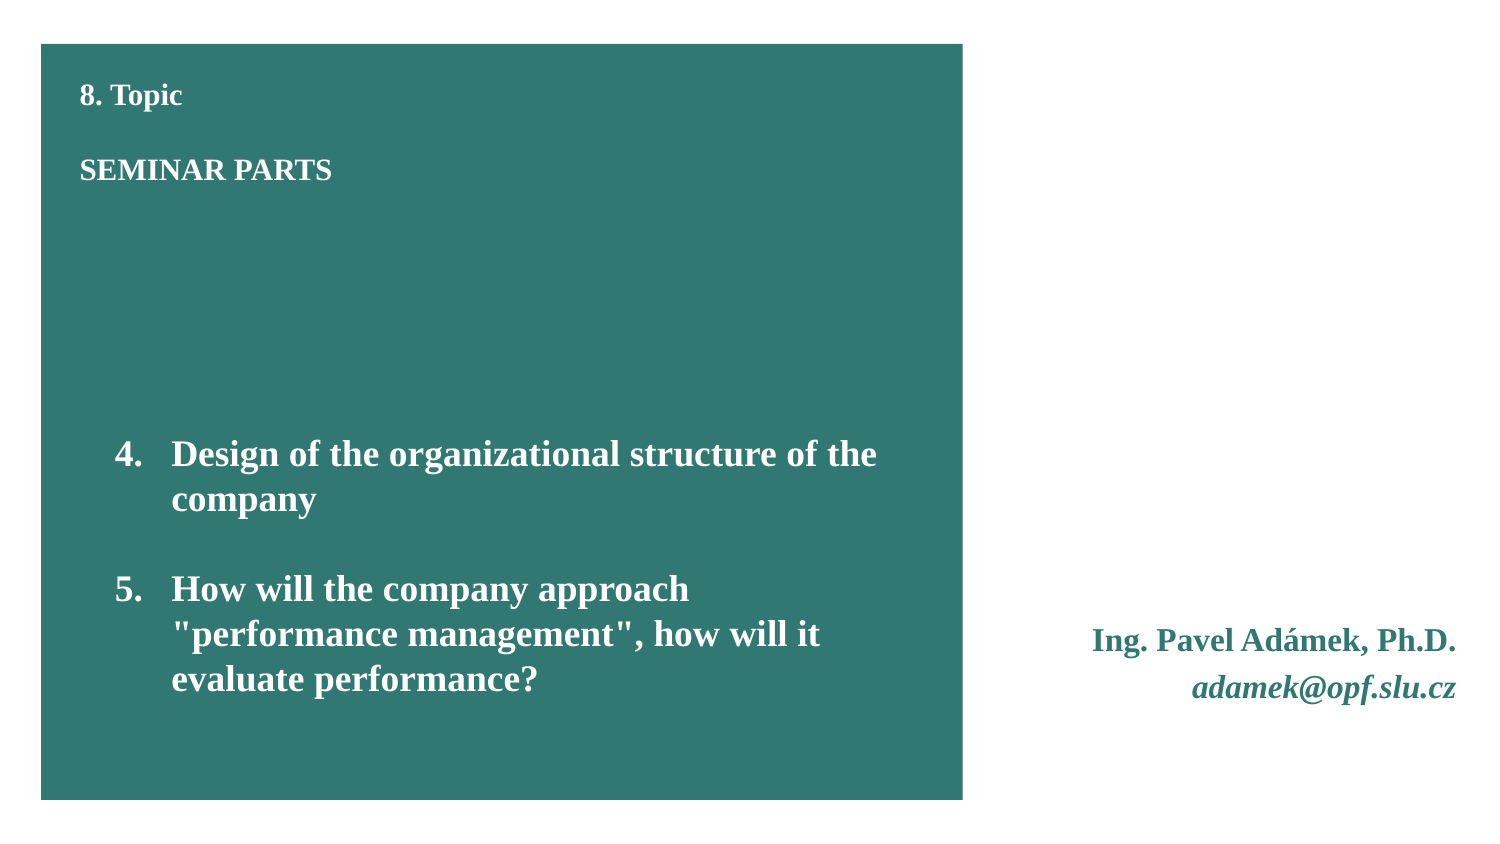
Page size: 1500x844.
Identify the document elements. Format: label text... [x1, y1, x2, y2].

text_box Design of the organizational structure of the company How will the company approach "performance management", how will it evaluate performance? [100, 421, 928, 752]
text_box Ing. Pavel Adámek, Ph.D. adamek@opf.slu.cz [974, 610, 1472, 800]
text_box [39, 42, 965, 802]
title 8. Topic SEMINAR PARTS [64, 67, 904, 269]
